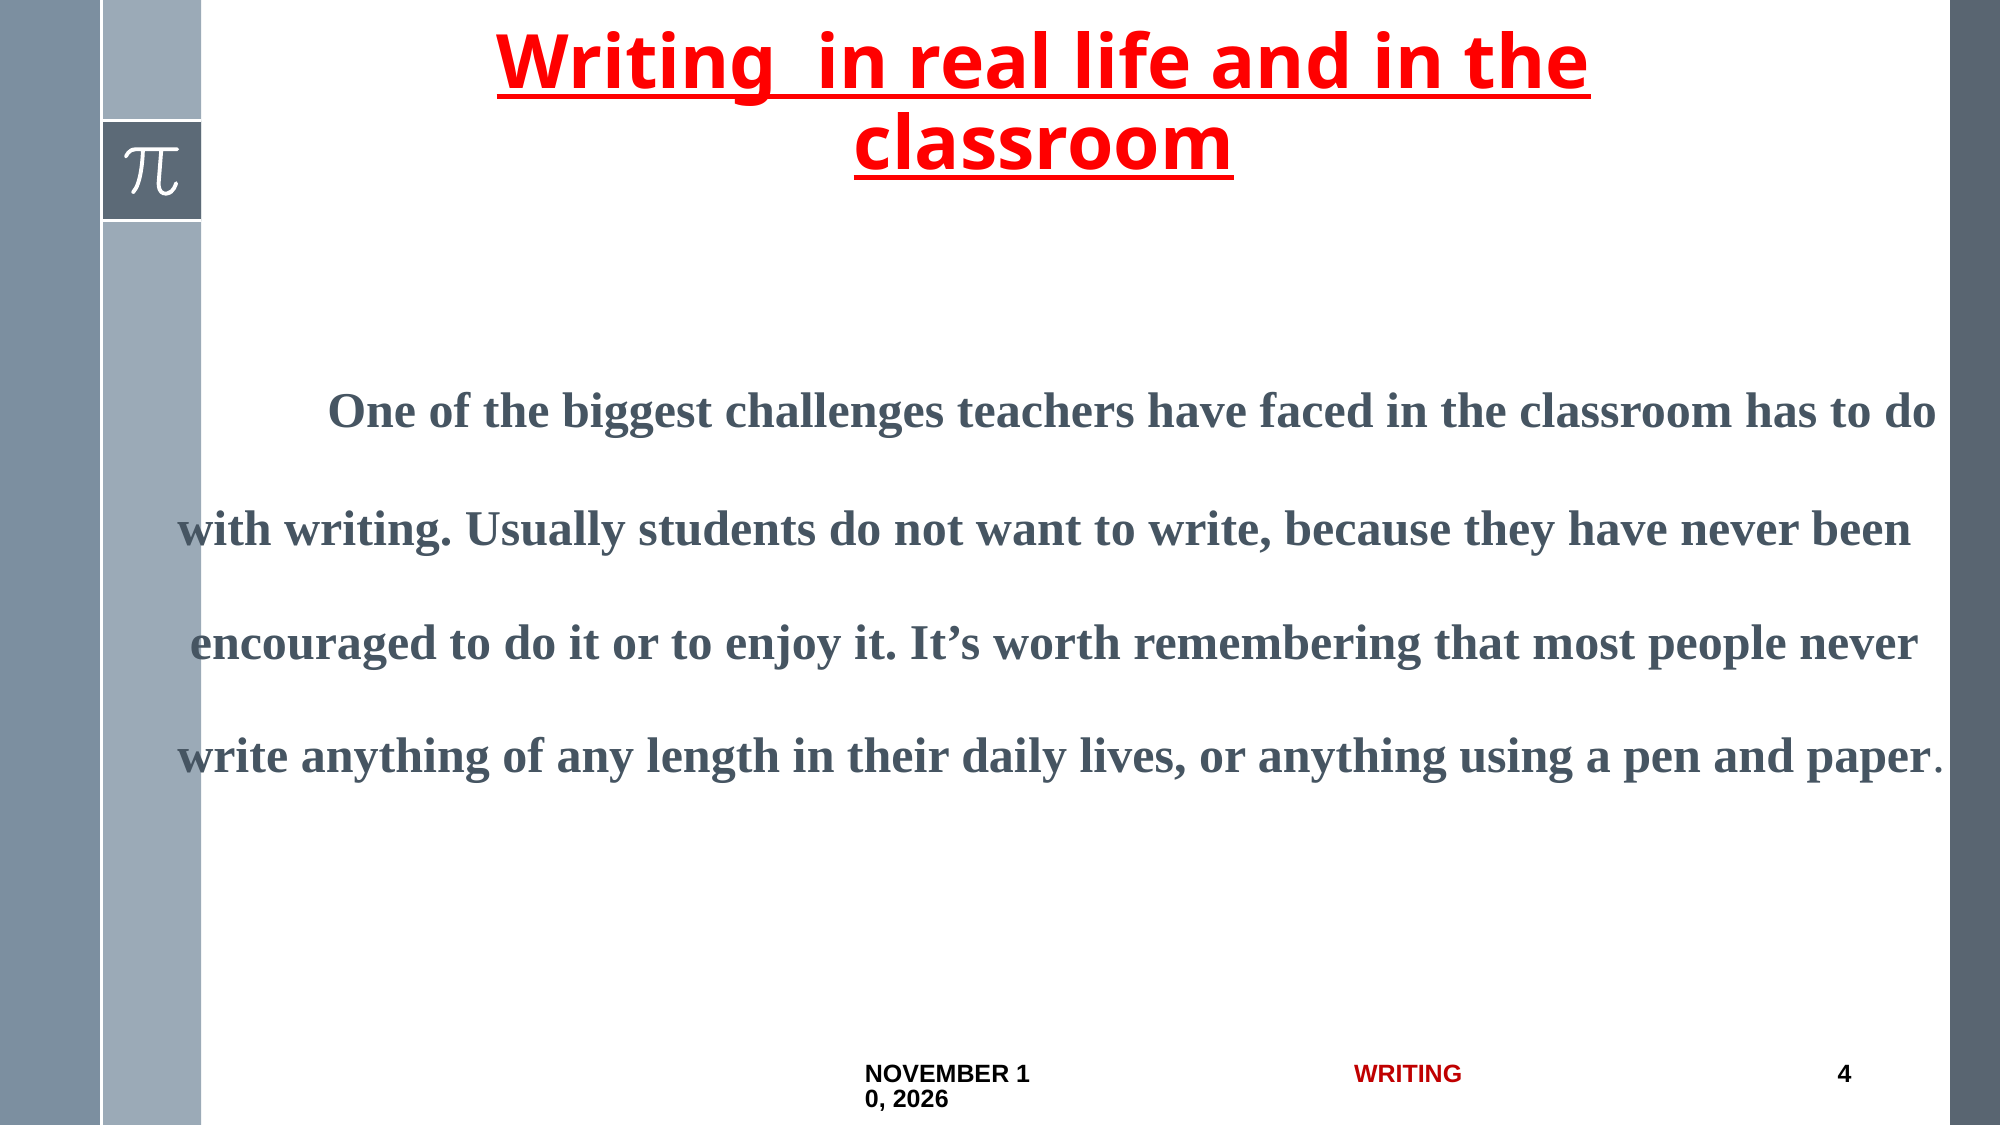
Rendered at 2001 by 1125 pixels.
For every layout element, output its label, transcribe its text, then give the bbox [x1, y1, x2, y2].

text_box Writing in real life and in the classroom [337, 75, 1750, 193]
footer Writing [1082, 1042, 1735, 1103]
text_box One of the biggest challenges teachers have faced in the classroom has to do with writing. Usually students do not want to write, because they have never been encouraged to do it or to enjoy it. It’s worth remembering that most people never write anything of any length in their daily lives, or anything using a pen and paper. [162, 299, 2000, 904]
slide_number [849, 1042, 1050, 1103]
slide_number 4 [1766, 1042, 1867, 1103]
